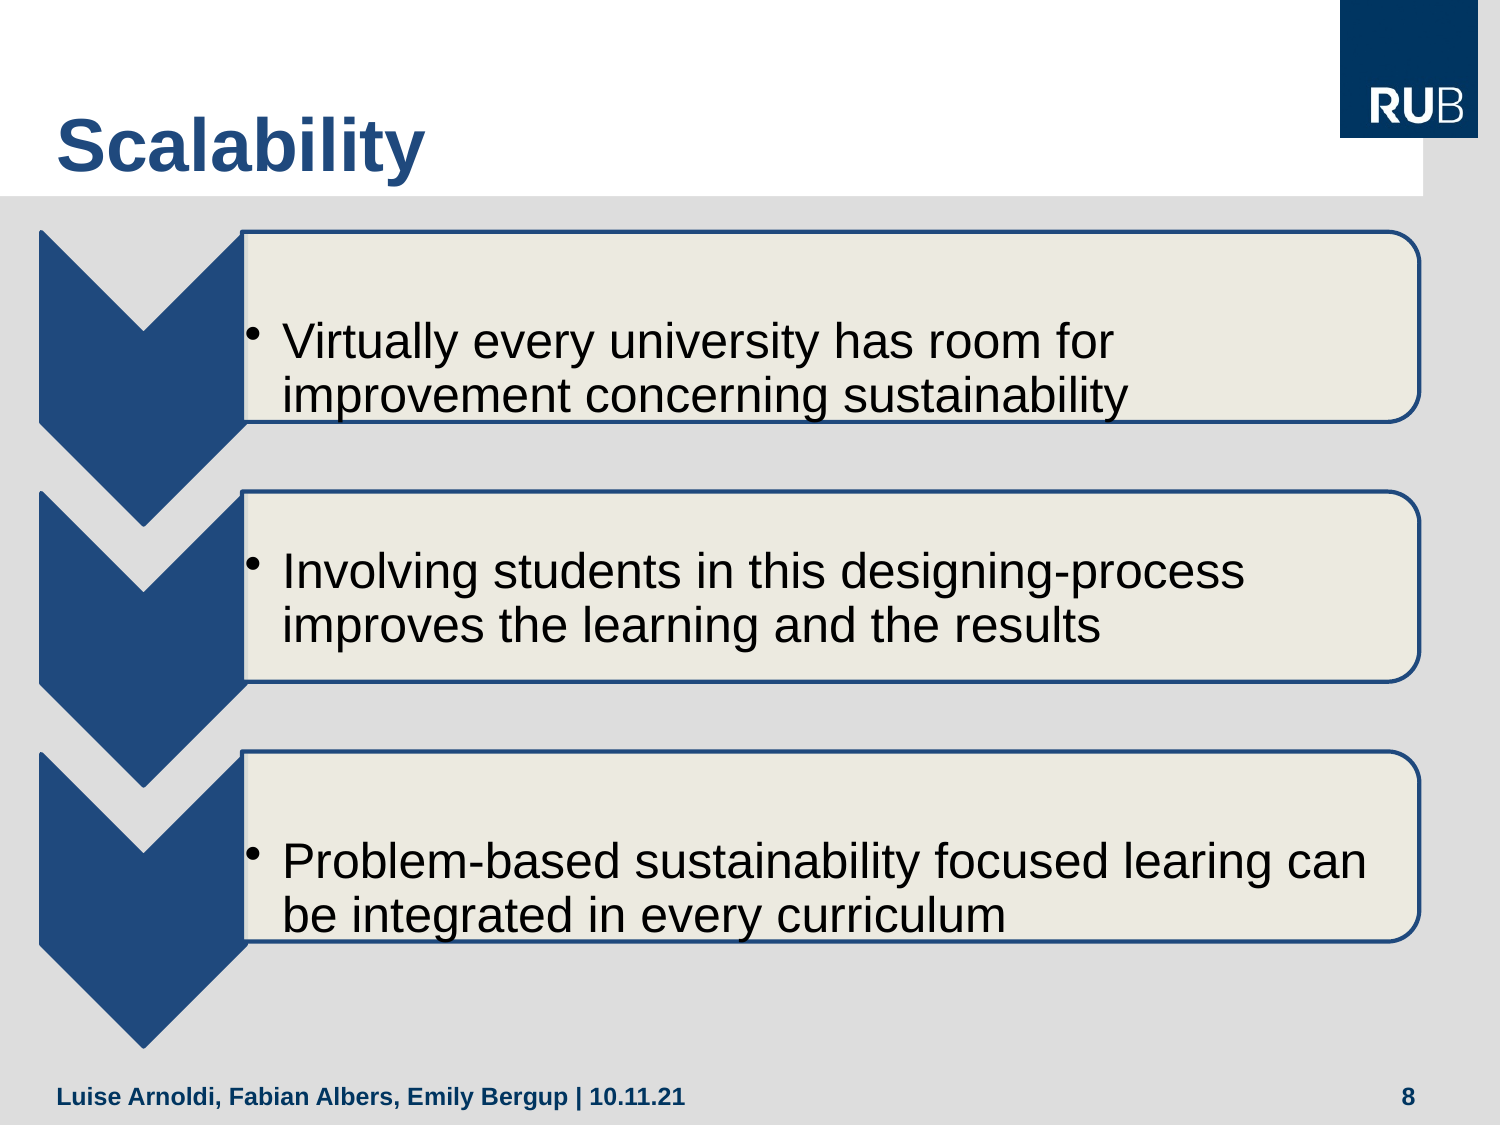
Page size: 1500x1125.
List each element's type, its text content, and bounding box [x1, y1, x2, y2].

title Scalability [41, 42, 1307, 194]
footer Luise Arnoldi, Fabian Albers, Emily Bergup | 10.11.21 [41, 1065, 1340, 1125]
picture [1340, 0, 1478, 138]
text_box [40, 231, 1424, 1048]
slide_number 8 [1340, 1065, 1431, 1125]
